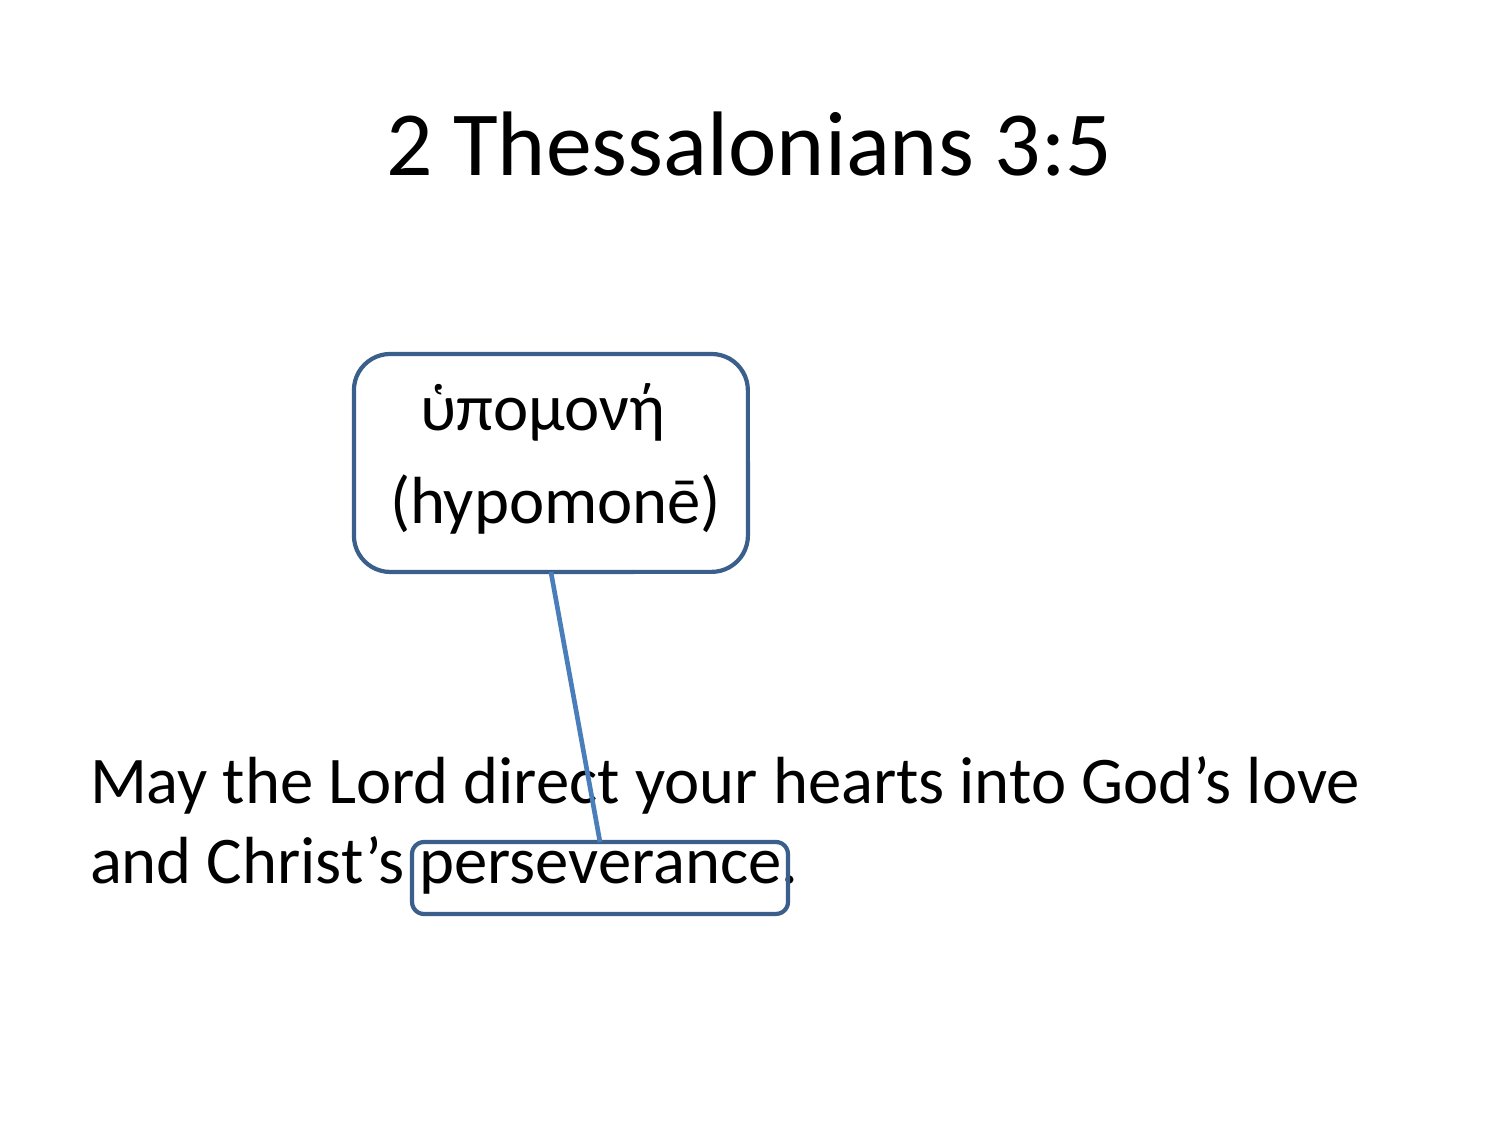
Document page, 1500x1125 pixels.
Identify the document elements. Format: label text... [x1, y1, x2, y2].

title 2 Thessalonians 3:5 [75, 45, 1425, 233]
text_box [351, 351, 751, 575]
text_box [550, 571, 601, 843]
text_box [409, 839, 791, 917]
list ὑπομονή (hypomonē) May the Lord direct your hearts into God’s love and Christ’s perseverance. [75, 262, 1425, 1005]
